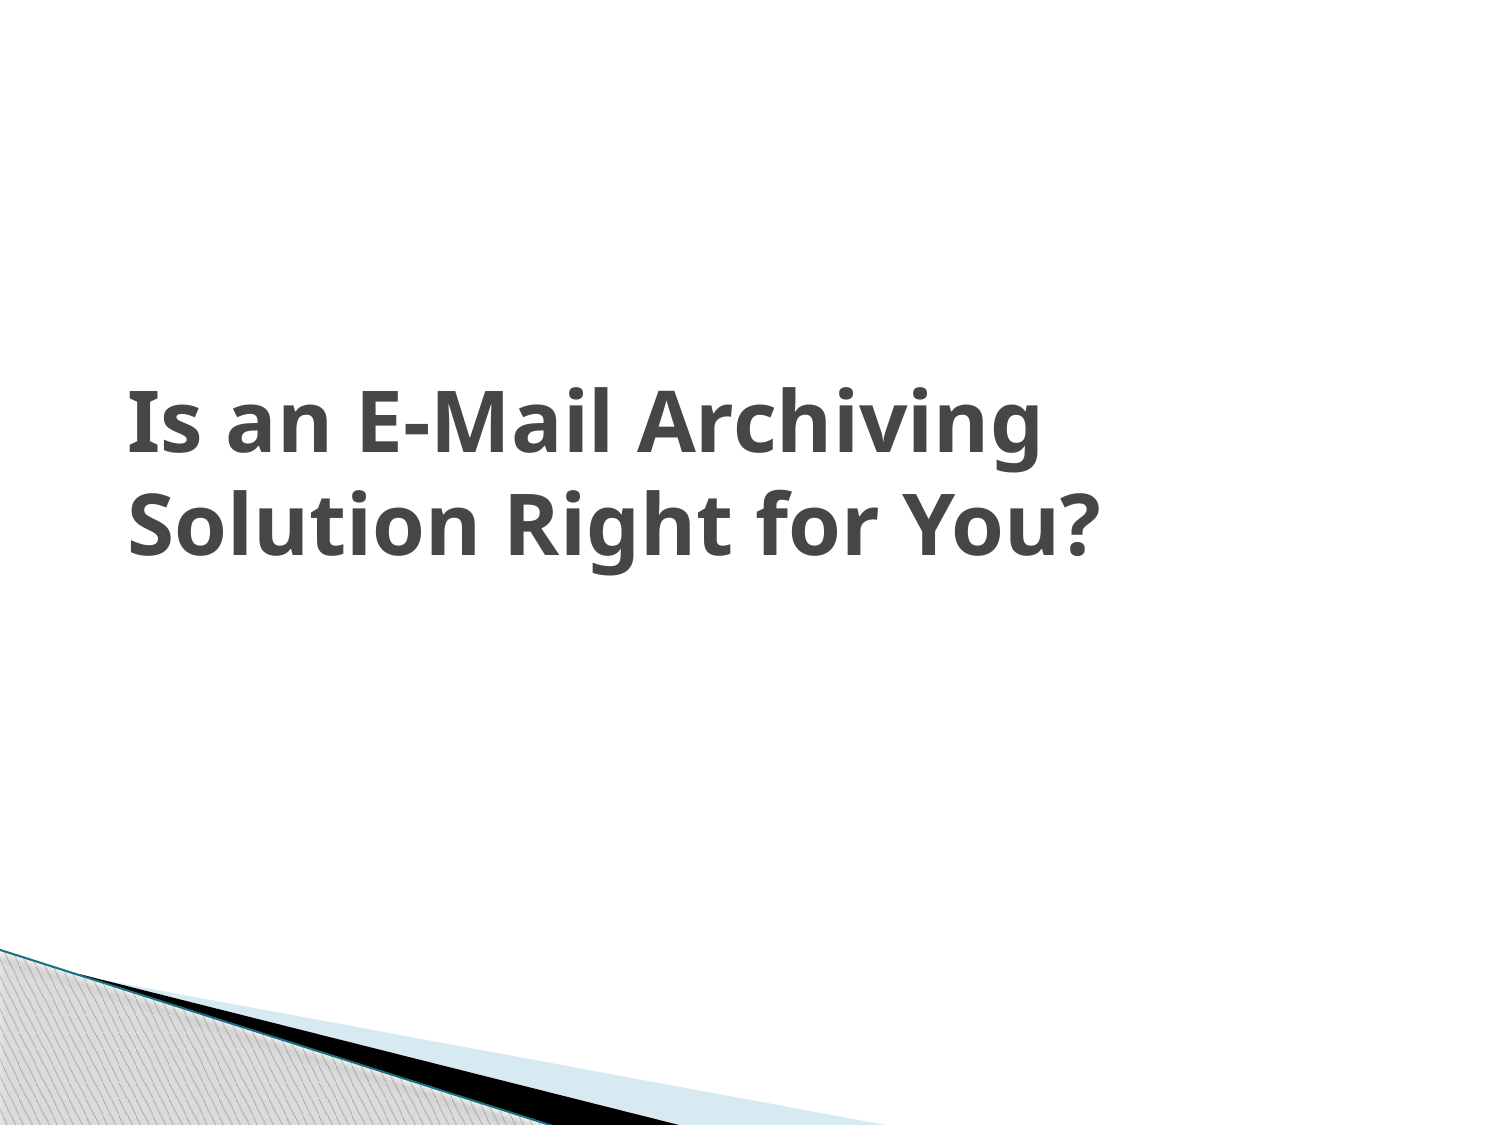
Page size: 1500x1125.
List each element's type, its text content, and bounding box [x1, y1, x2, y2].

title Is an E-Mail Archiving Solution Right for You? [112, 349, 1388, 591]
